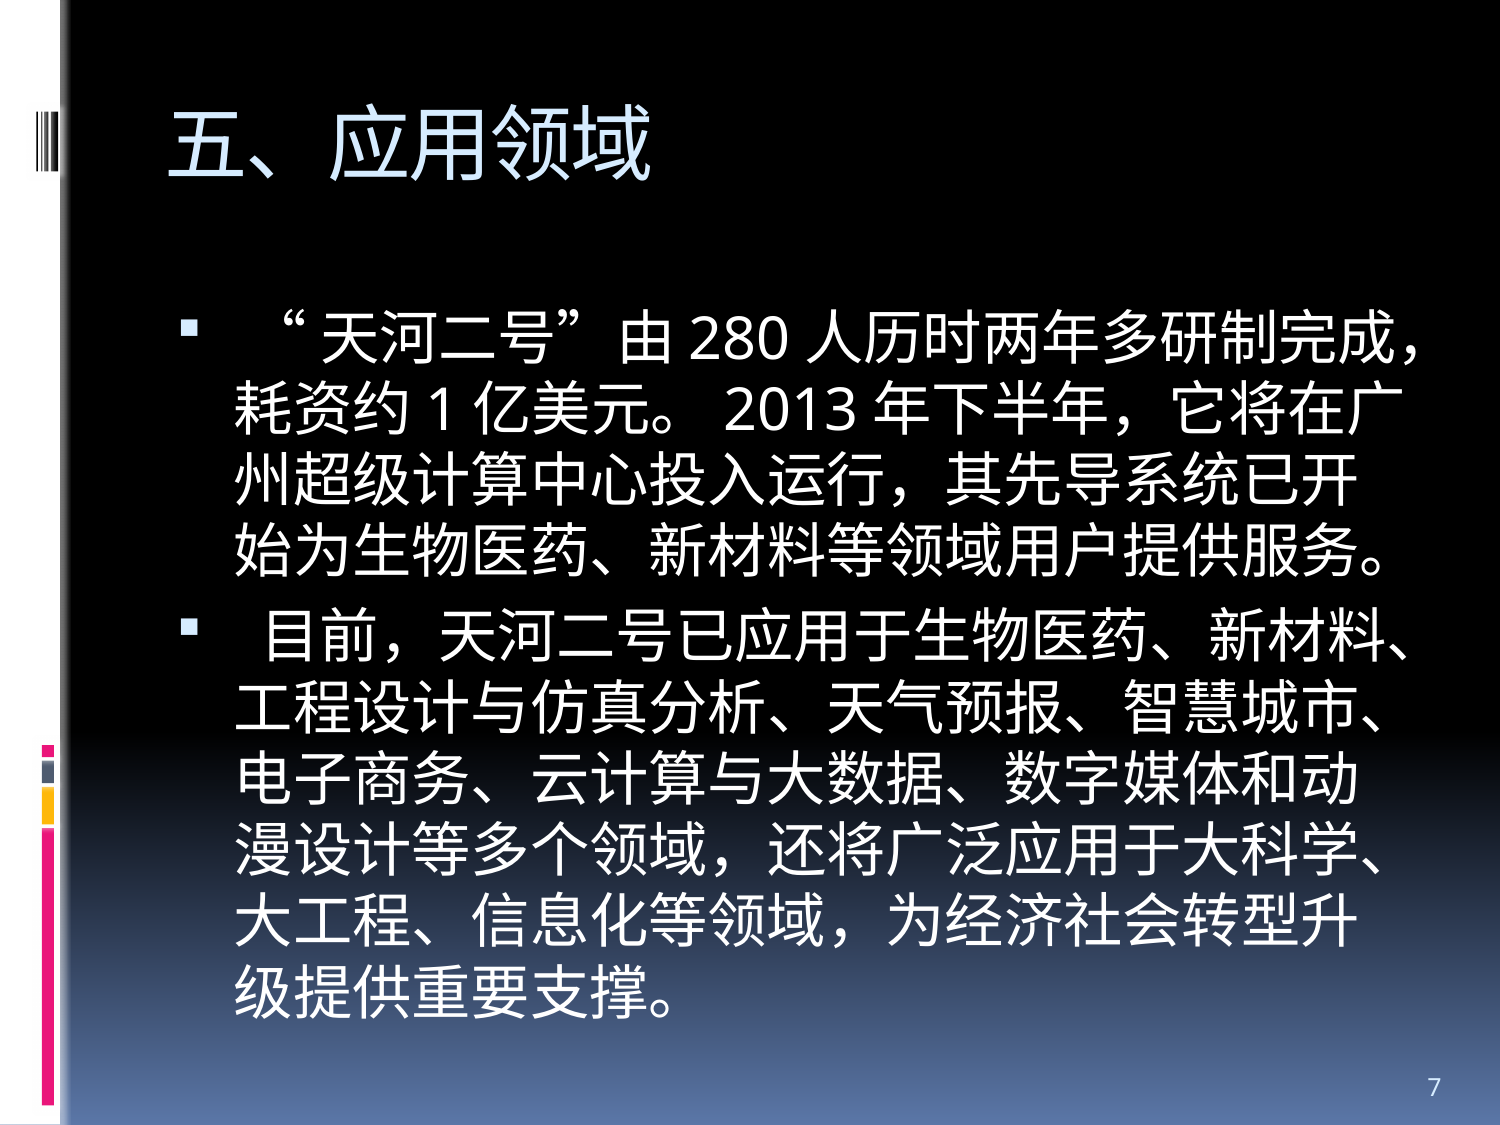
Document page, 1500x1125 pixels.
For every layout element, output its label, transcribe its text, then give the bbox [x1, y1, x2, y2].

list “天河二号”由280人历时两年多研制完成，耗资约1亿美元。2013年下半年，它将在广州超级计算中心投入运行，其先导系统已开始为生物医药、新材料等领域用户提供服务。 目前，天河二号已应用于生物医药、新材料、工程设计与仿真分析、天气预报、智慧城市、电子商务、云计算与大数据、数字媒体和动漫设计等多个领域，还将广泛应用于大科学、大工程、信息化等领域，为经济社会转型升级提供重要支撑。 [150, 292, 1425, 1043]
title 五、应用领域 [150, 83, 1425, 234]
slide_number 7 [1412, 1052, 1488, 1113]
